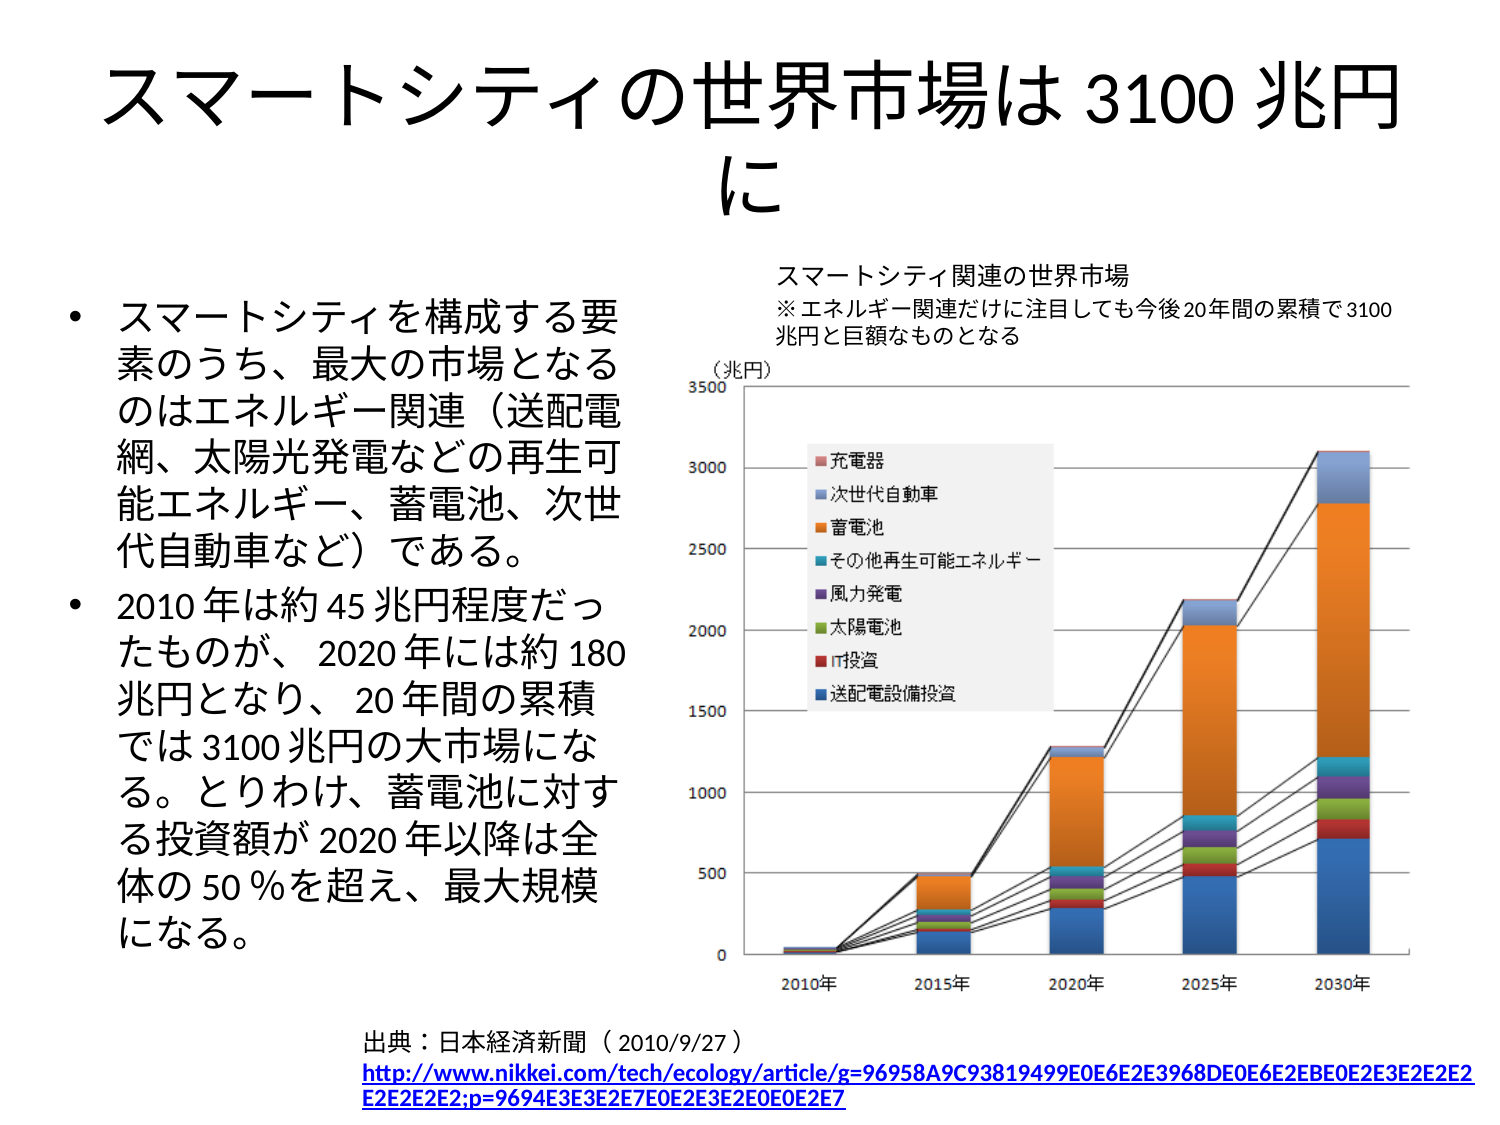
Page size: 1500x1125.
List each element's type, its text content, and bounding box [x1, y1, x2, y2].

list スマートシティを構成する要素のうち、最大の市場となるのはエネルギー関連（送配電網、太陽光発電などの再生可能エネルギー、蓄電池、次世代自動車など）である。 2010年は約45兆円程度だったものが、2020年には約180兆円となり、20年間の累積では3100兆円の大市場になる。とりわけ、蓄電池に対する投資額が2020年以降は全体の50％を超え、最大規模になる。 [53, 285, 648, 976]
list スマートシティ関連の世界市場 ※エネルギー関連だけに注目しても今後20年間の累積で3100兆円と巨額なものとなる [760, 251, 1424, 313]
text_box 出典：日本経済新聞（2010/9/27） http://www.nikkei.com/tech/ecology/article/g=96958A9C93819499E0E6E2E3968DE0E6E2EBE0E2E3E2E2E2E2E2E2E2;p=9694E3E3E2E7E0E2E3E2E0E0E2E7 [347, 1018, 1500, 1094]
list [673, 314, 1424, 1048]
title スマートシティの世界市場は3100兆円に [75, 45, 1425, 233]
